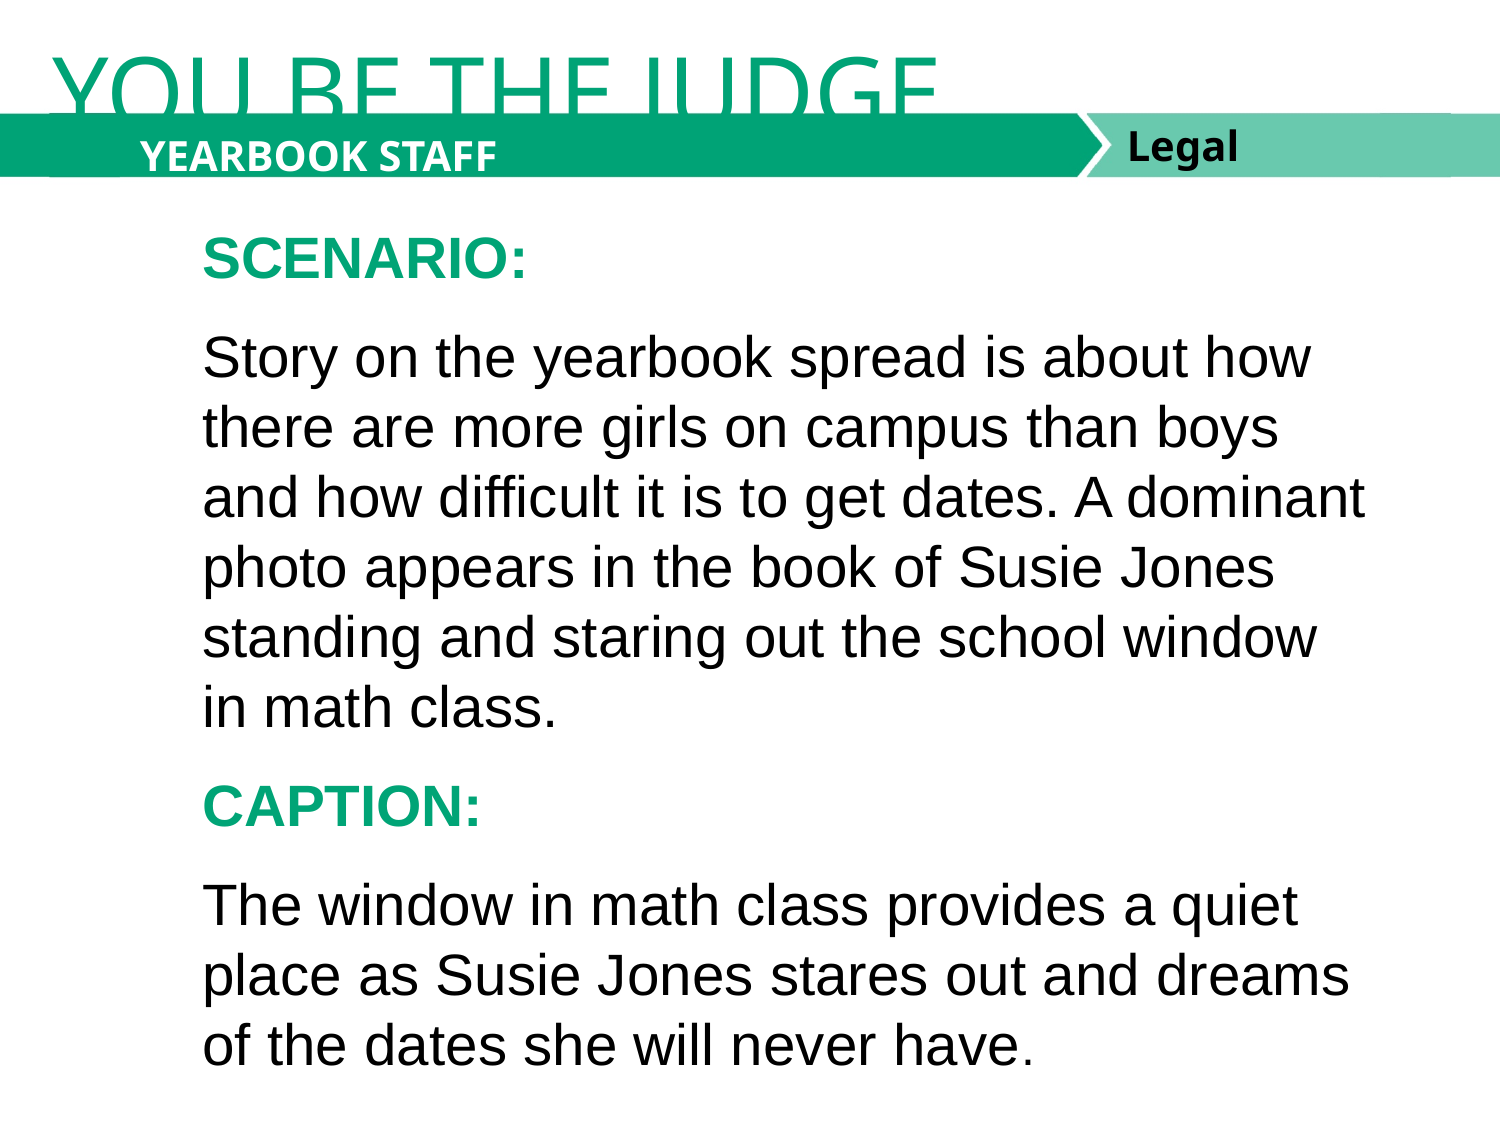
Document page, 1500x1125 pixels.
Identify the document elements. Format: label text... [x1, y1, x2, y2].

picture [0, 0, 1500, 1125]
text_box YOU BE THE JUDGE [37, 22, 1475, 157]
text_box YEARBOOK STAFF [124, 121, 1038, 187]
text_box SCENARIO: Story on the yearbook spread is about how there are more girls on campus than boys and how difficult it is to get dates. A dominant photo appears in the book of Susie Jones standing and staring out the school window in math class. CAPTION: The window in math class provides a quiet place as Susie Jones stares out and dreams of the dates she will never have. [187, 212, 1388, 1085]
